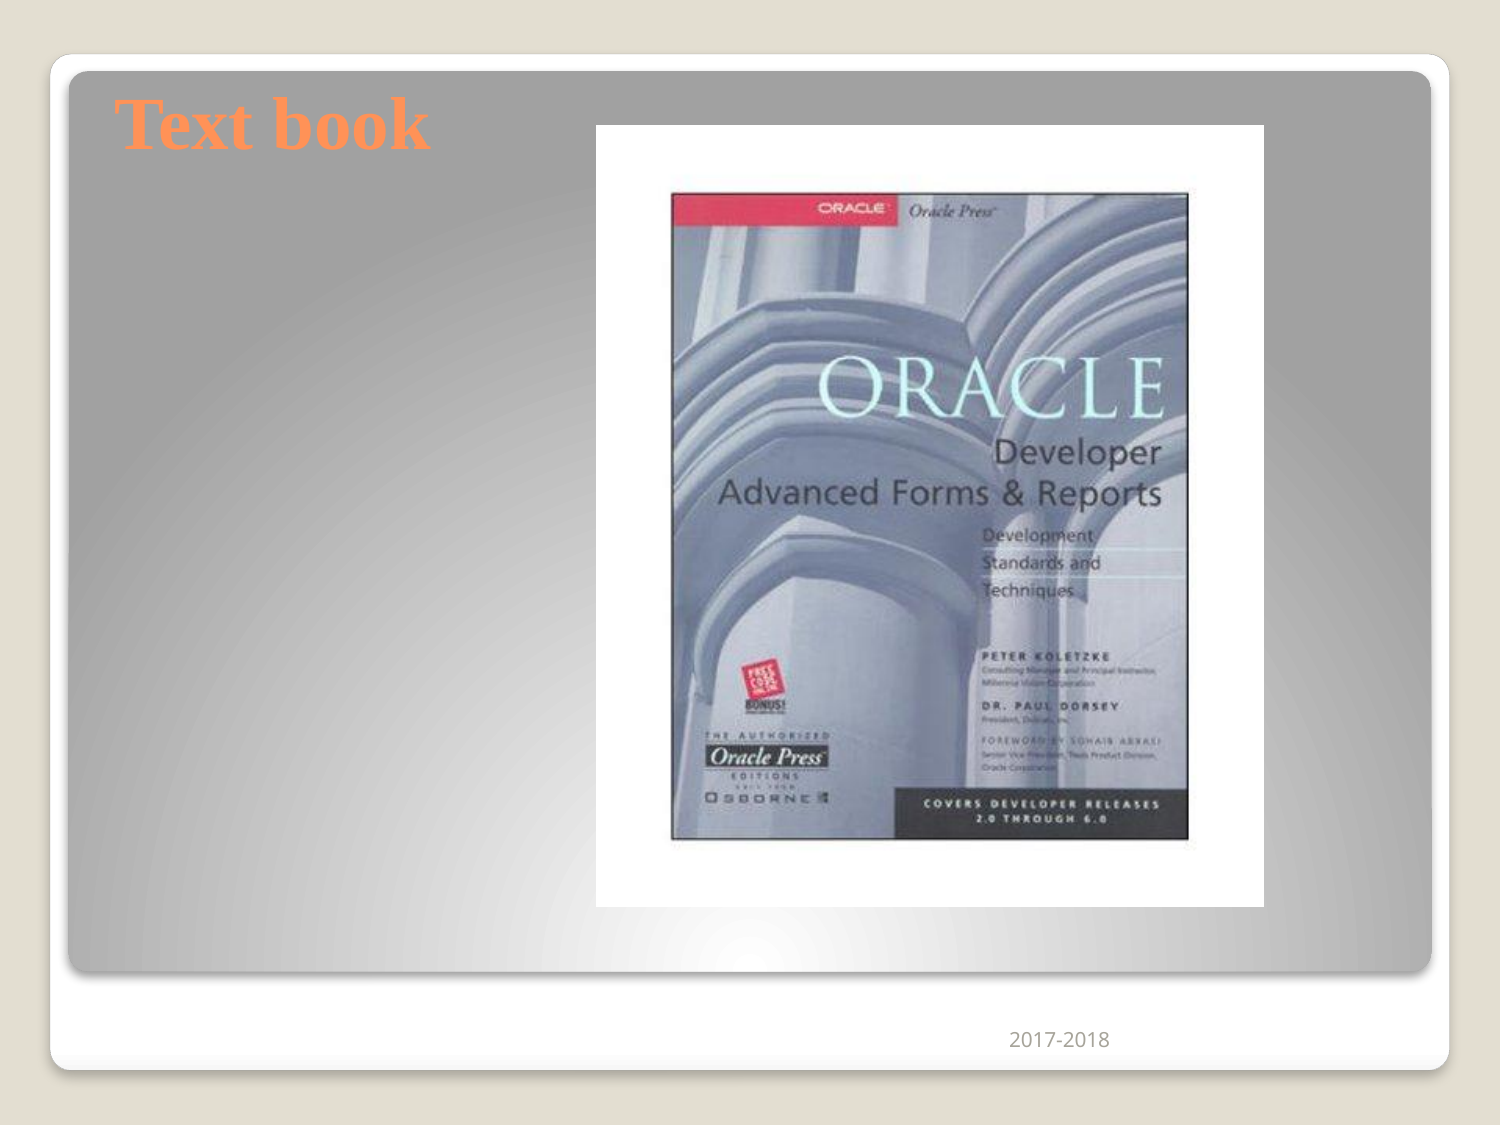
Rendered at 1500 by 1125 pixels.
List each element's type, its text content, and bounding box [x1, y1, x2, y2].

picture [596, 125, 1264, 907]
footer 2017-2018 [994, 1002, 1370, 1063]
title Text book [100, 0, 1443, 173]
